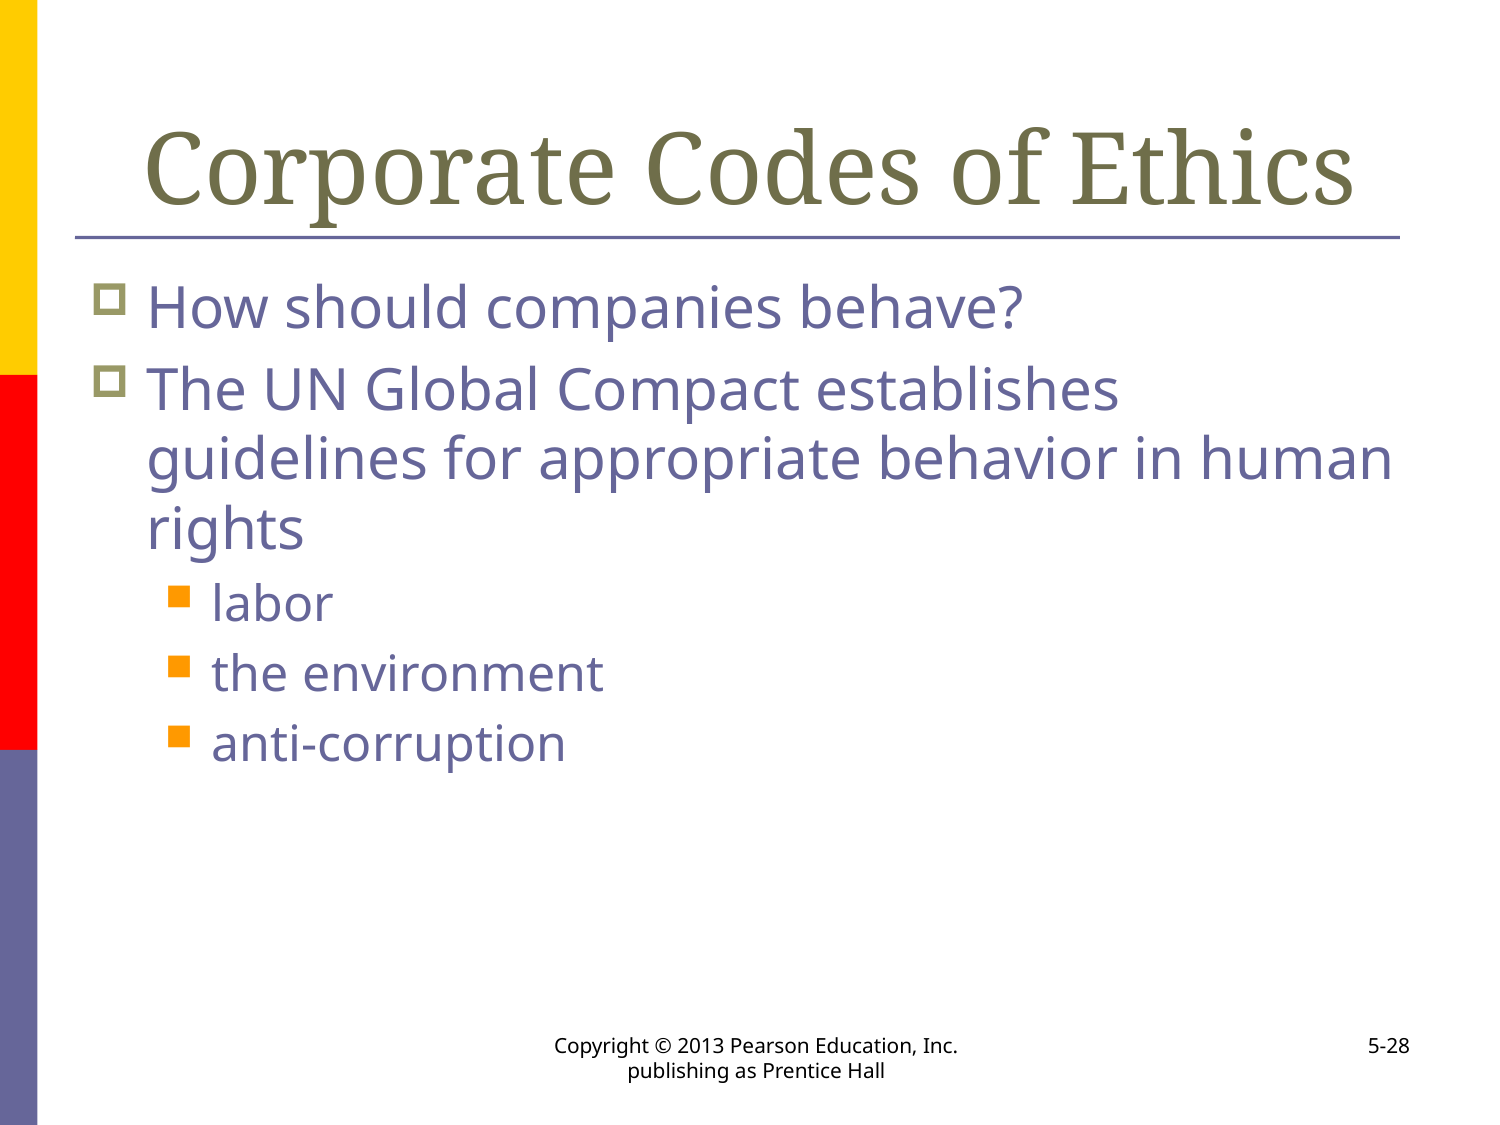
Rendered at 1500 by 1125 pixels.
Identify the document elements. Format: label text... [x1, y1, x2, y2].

title Corporate Codes of Ethics [75, 45, 1425, 233]
list How should companies behave? The UN Global Compact establishes guidelines for appropriate behavior in human rights labor the environment anti-corruption [75, 262, 1425, 1006]
slide_number 5-28 [1074, 1025, 1425, 1100]
footer Copyright © 2013 Pearson Education, Inc. publishing as Prentice Hall [500, 1025, 1013, 1100]
